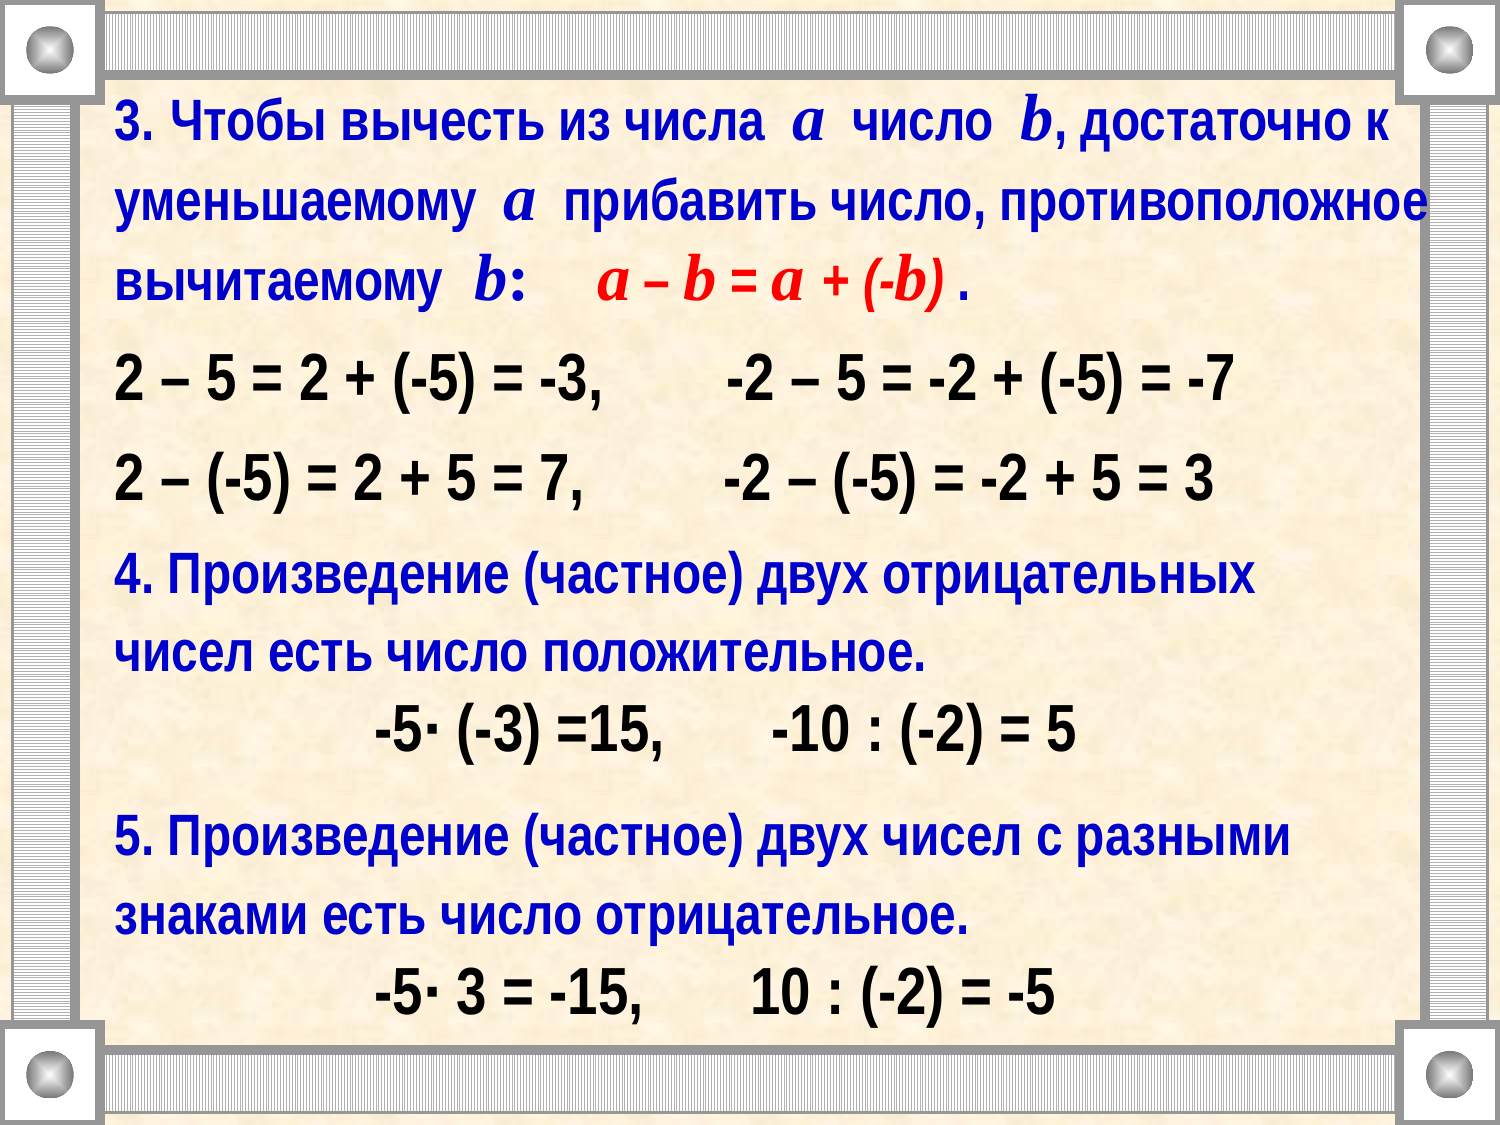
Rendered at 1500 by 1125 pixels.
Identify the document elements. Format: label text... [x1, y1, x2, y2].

picture [0, 105, 11, 1020]
picture [105, 0, 1395, 11]
picture [1489, 105, 1500, 1020]
text_box 5. Произведение (частное) двух чисел с разными знаками есть число отрицательное. -5· 3 = -15, 10 : (-2) = -5 [99, 874, 1425, 950]
picture [80, 80, 1420, 1045]
title 3. Чтобы вычесть из числа a число b, достаточно к уменьшаемому a прибавить число, противоположное вычитаемому b: a – b = a + (-b) . 2 – 5 = 2 + (-5) = -3, -2 – 5 = -2 + (-5) = -7 2 – (-5) = 2 + 5 = 7, -2 – (-5) = -2 + 5 = 3 [99, 262, 1463, 326]
text_box 4. Произведение (частное) двух отрицательных чисел есть число положительное. -5· (-3) =15, -10 : (-2) = 5 [99, 612, 1425, 688]
picture [105, 1114, 1395, 1125]
